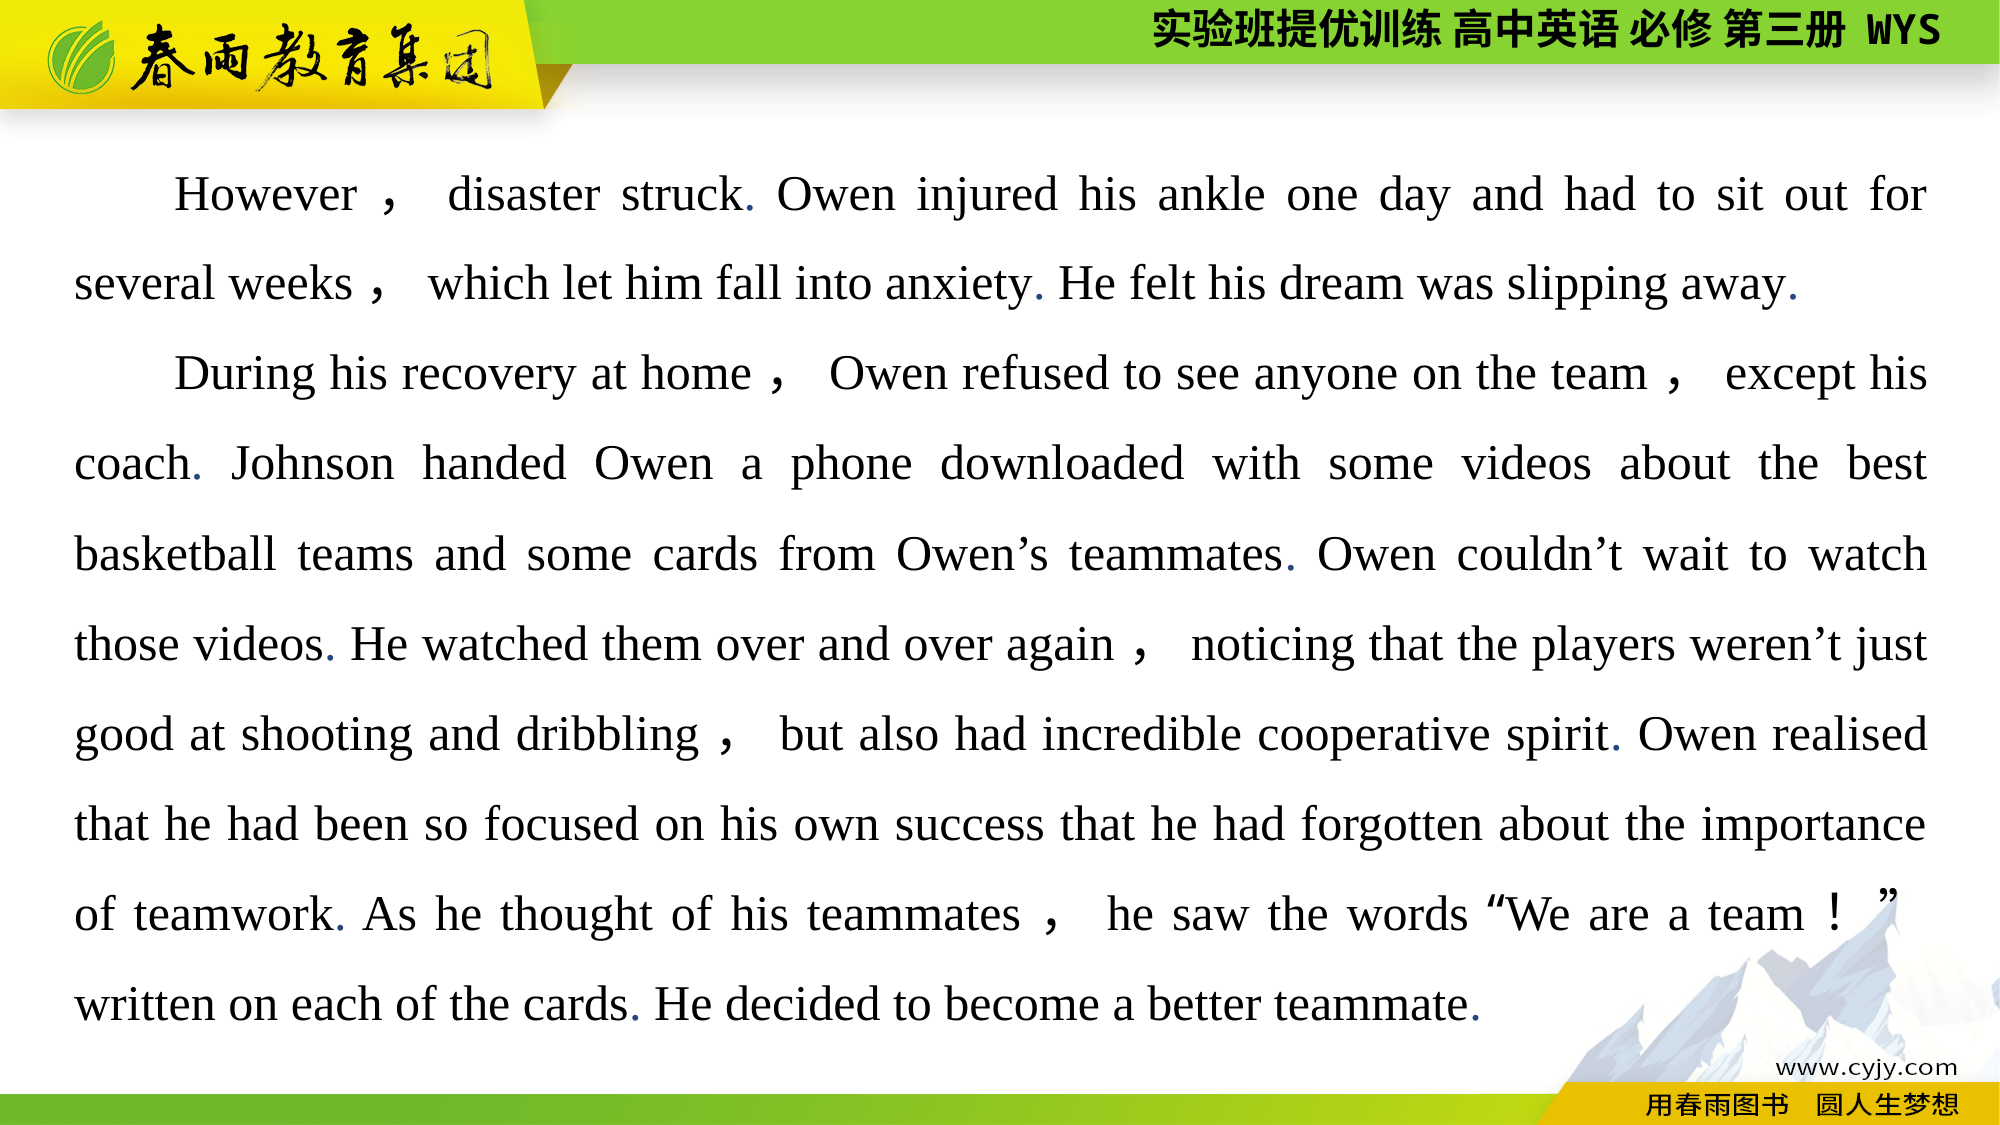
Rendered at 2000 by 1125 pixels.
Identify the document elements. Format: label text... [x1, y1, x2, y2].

list However，disaster struck. Owen injured his ankle one day and had to sit out for several weeks，which let him fall into anxiety. He felt his dream was slipping away. During his recovery at home，Owen refused to see anyone on the team，except his coach. Johnson handed Owen a phone downloaded with some videos about the best basketball teams and some cards from Owen’s teammates. Owen couldn’t wait to watch those videos. He watched them over and over again，noticing that the players weren’t just good at shooting and dribbling，but also had incredible cooperative spirit. Owen realised that he had been so focused on his own success that he had forgotten about the importance of teamwork. As he thought of his teammates，he saw the words “We are a team！” written on each of the cards. He decided to become a better teammate. [59, 122, 1944, 1036]
picture [0, 0, 2000, 1125]
